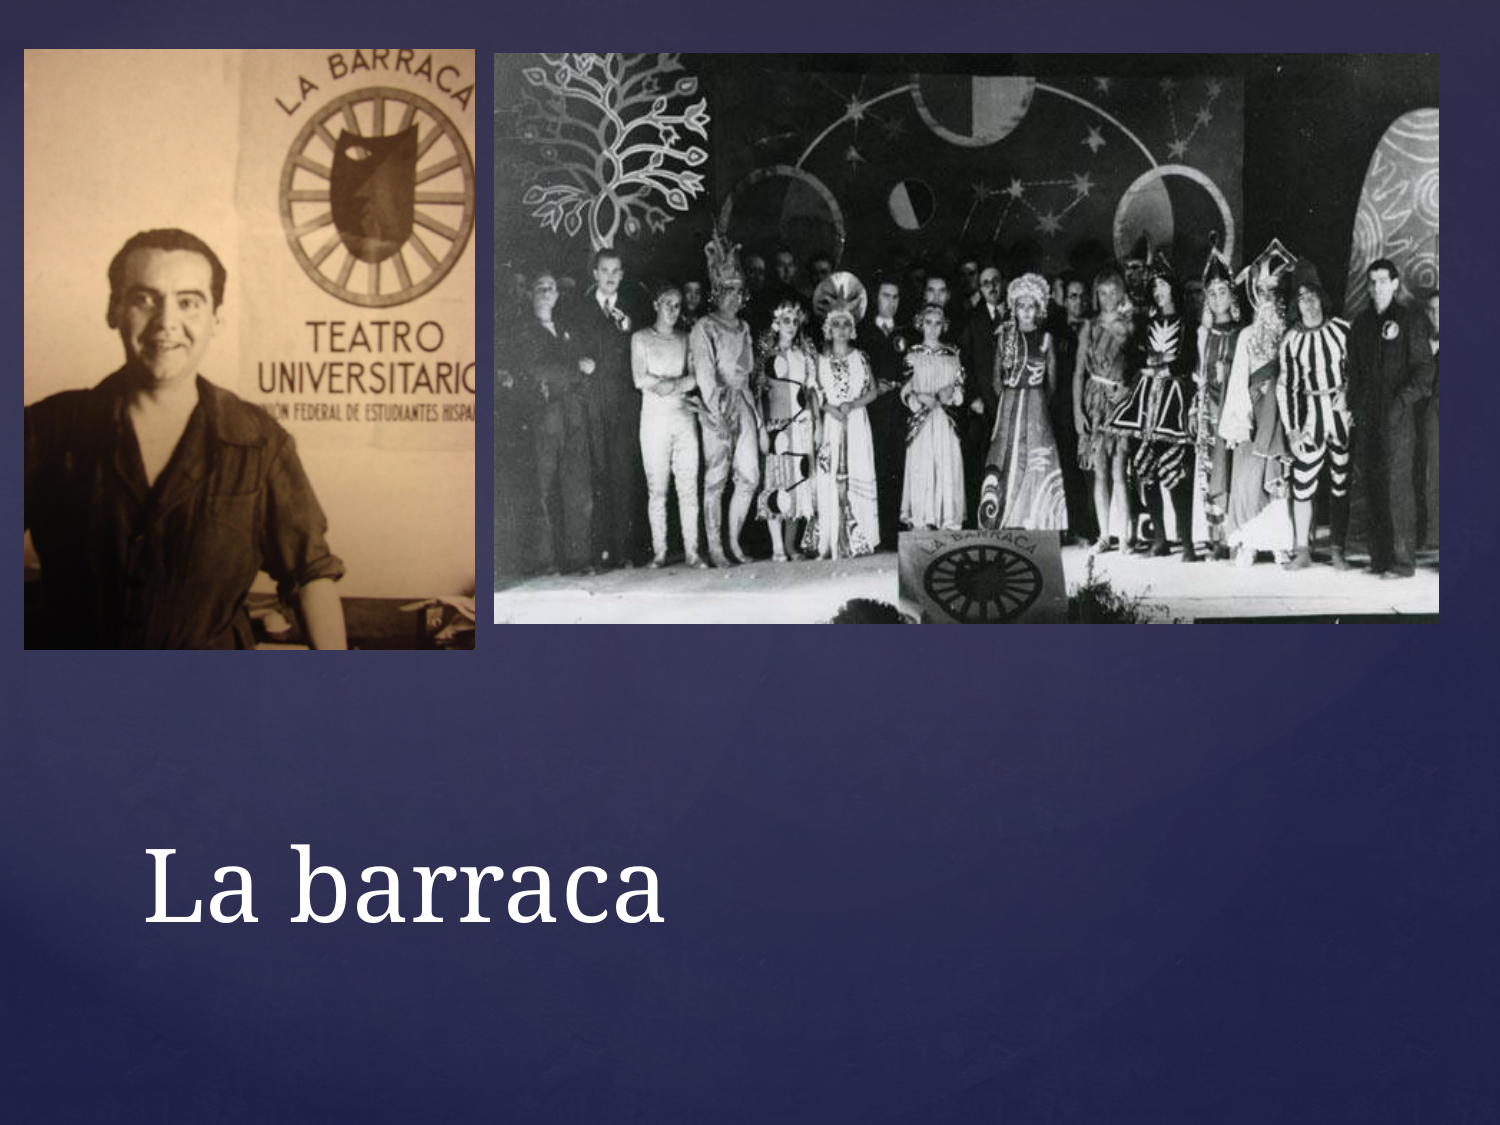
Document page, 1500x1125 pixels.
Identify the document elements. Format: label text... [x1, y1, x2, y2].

title La barraca [127, 800, 1365, 950]
picture [494, 53, 1439, 625]
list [24, 49, 476, 651]
